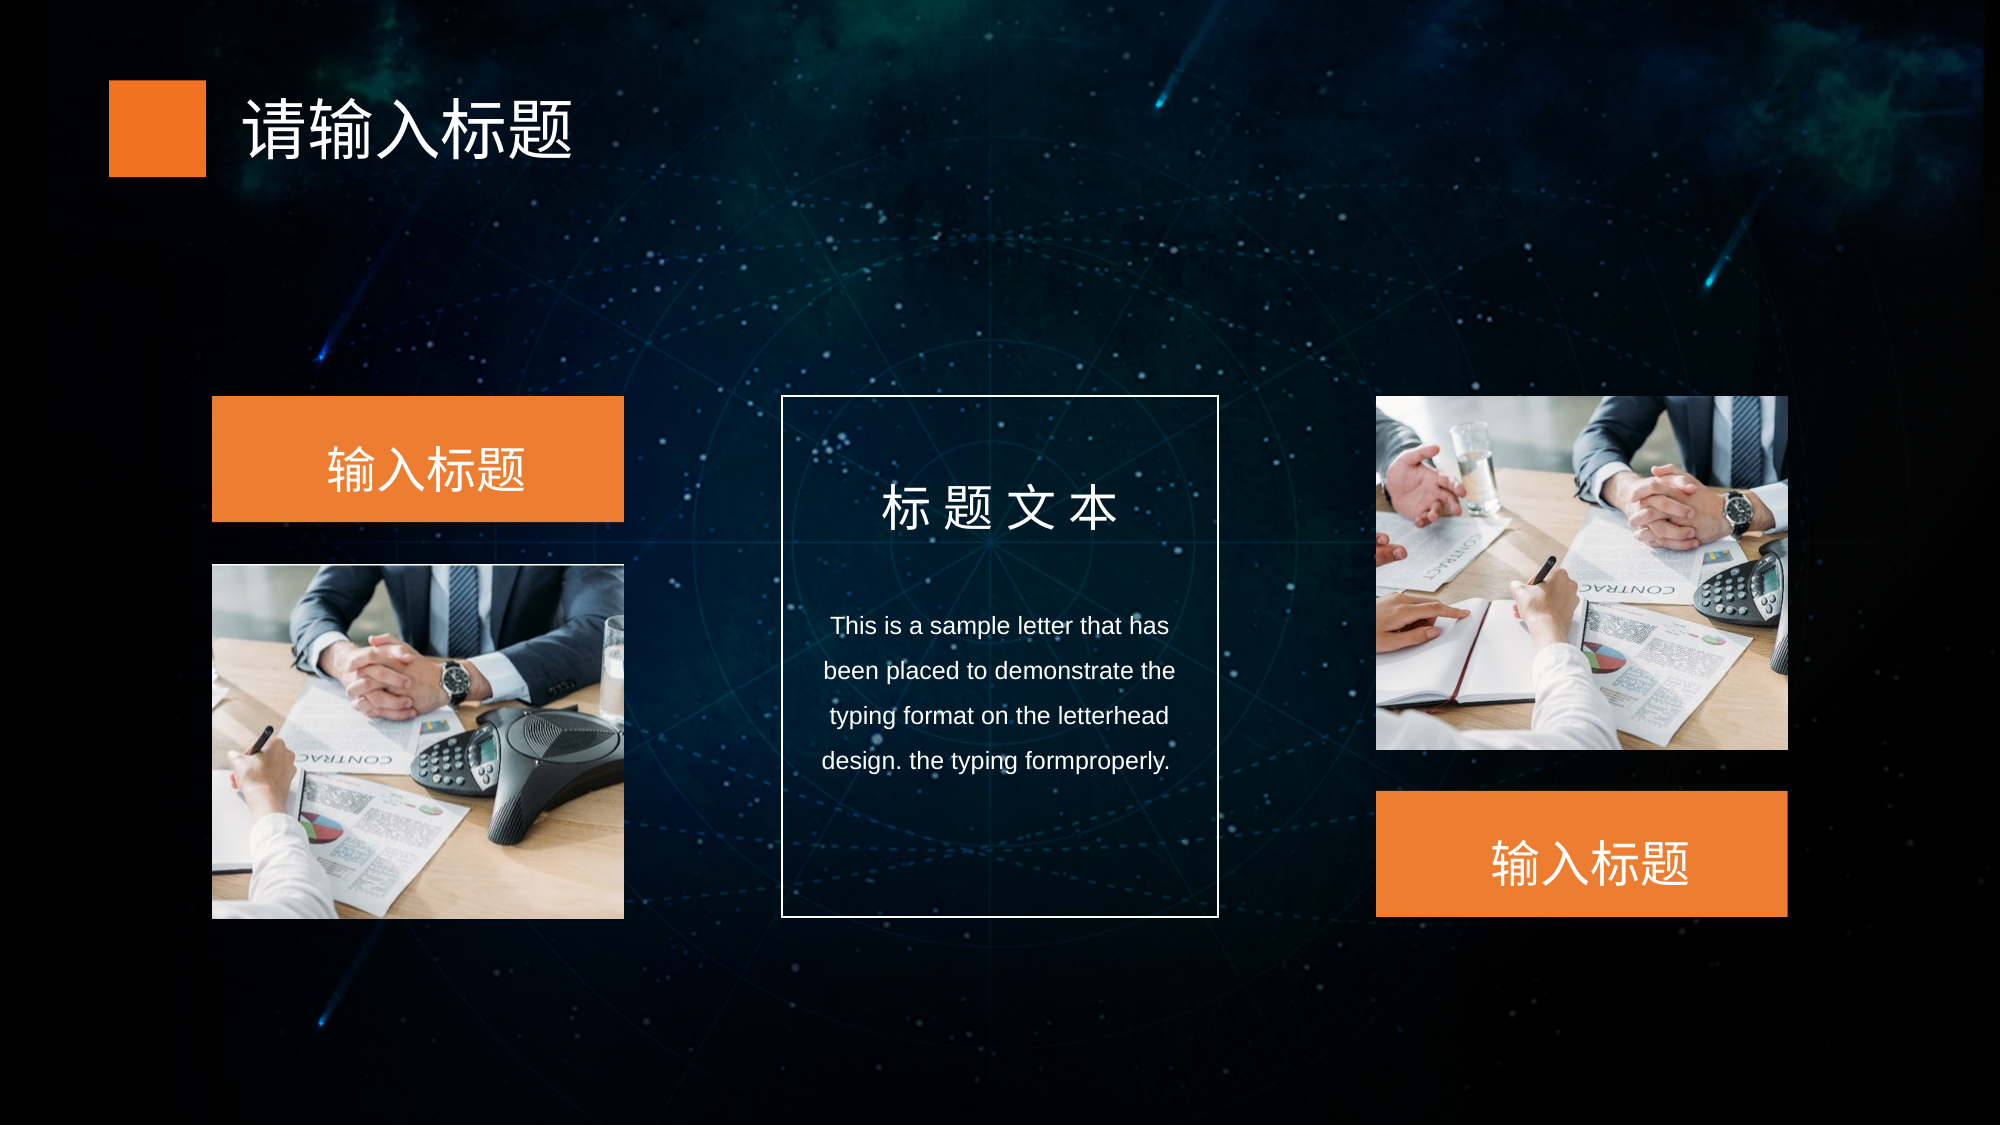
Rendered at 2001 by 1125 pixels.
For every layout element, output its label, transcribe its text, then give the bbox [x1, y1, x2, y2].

text_box [109, 80, 206, 178]
picture [0, 0, 2000, 1125]
text_box [782, 396, 1218, 917]
text_box This is a sample letter that has been placed to demonstrate the typing format on the letterhead design. the typing formproperly. [804, 587, 1196, 782]
text_box 请输入标题 [225, 80, 590, 175]
text_box 标题文本 [816, 469, 1184, 544]
text_box [212, 396, 624, 523]
text_box 输入标题 [311, 418, 542, 506]
text_box 输入标题 [1475, 813, 1705, 901]
text_box [1376, 790, 1788, 917]
